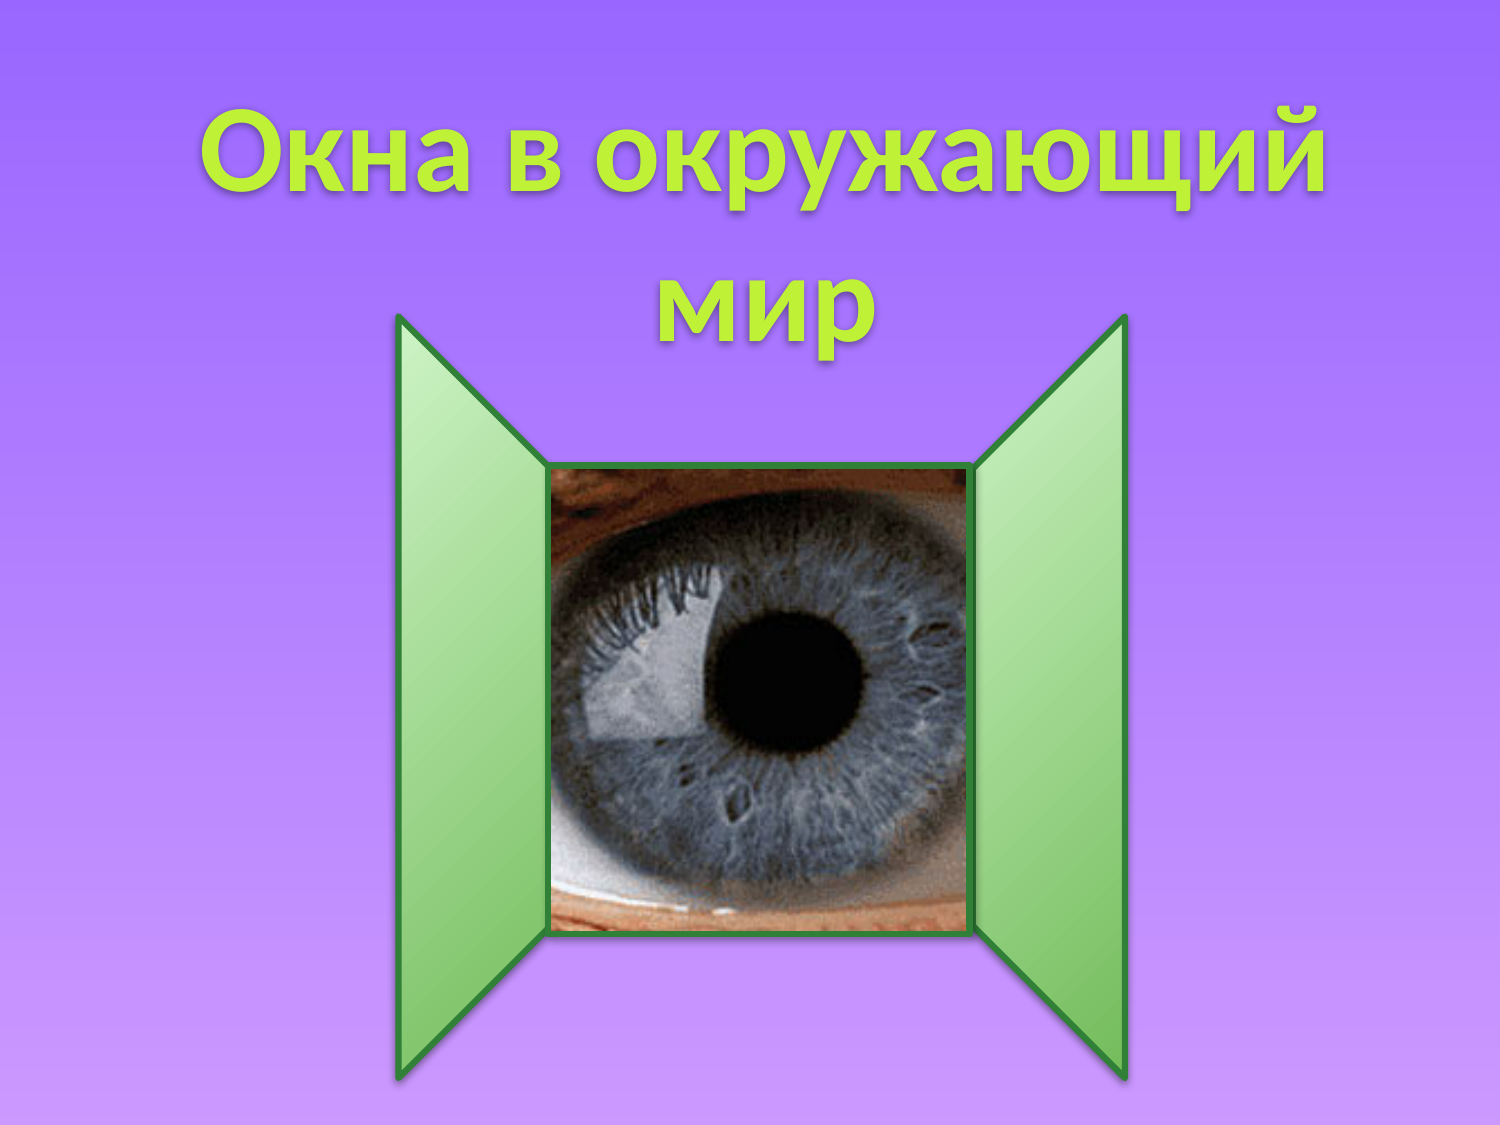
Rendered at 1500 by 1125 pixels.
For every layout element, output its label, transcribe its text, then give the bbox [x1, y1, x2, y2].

text_box [977, 316, 1126, 1079]
picture [550, 468, 967, 932]
text_box [398, 316, 545, 1079]
text_box Окна в окружающий мир [116, 58, 1415, 374]
